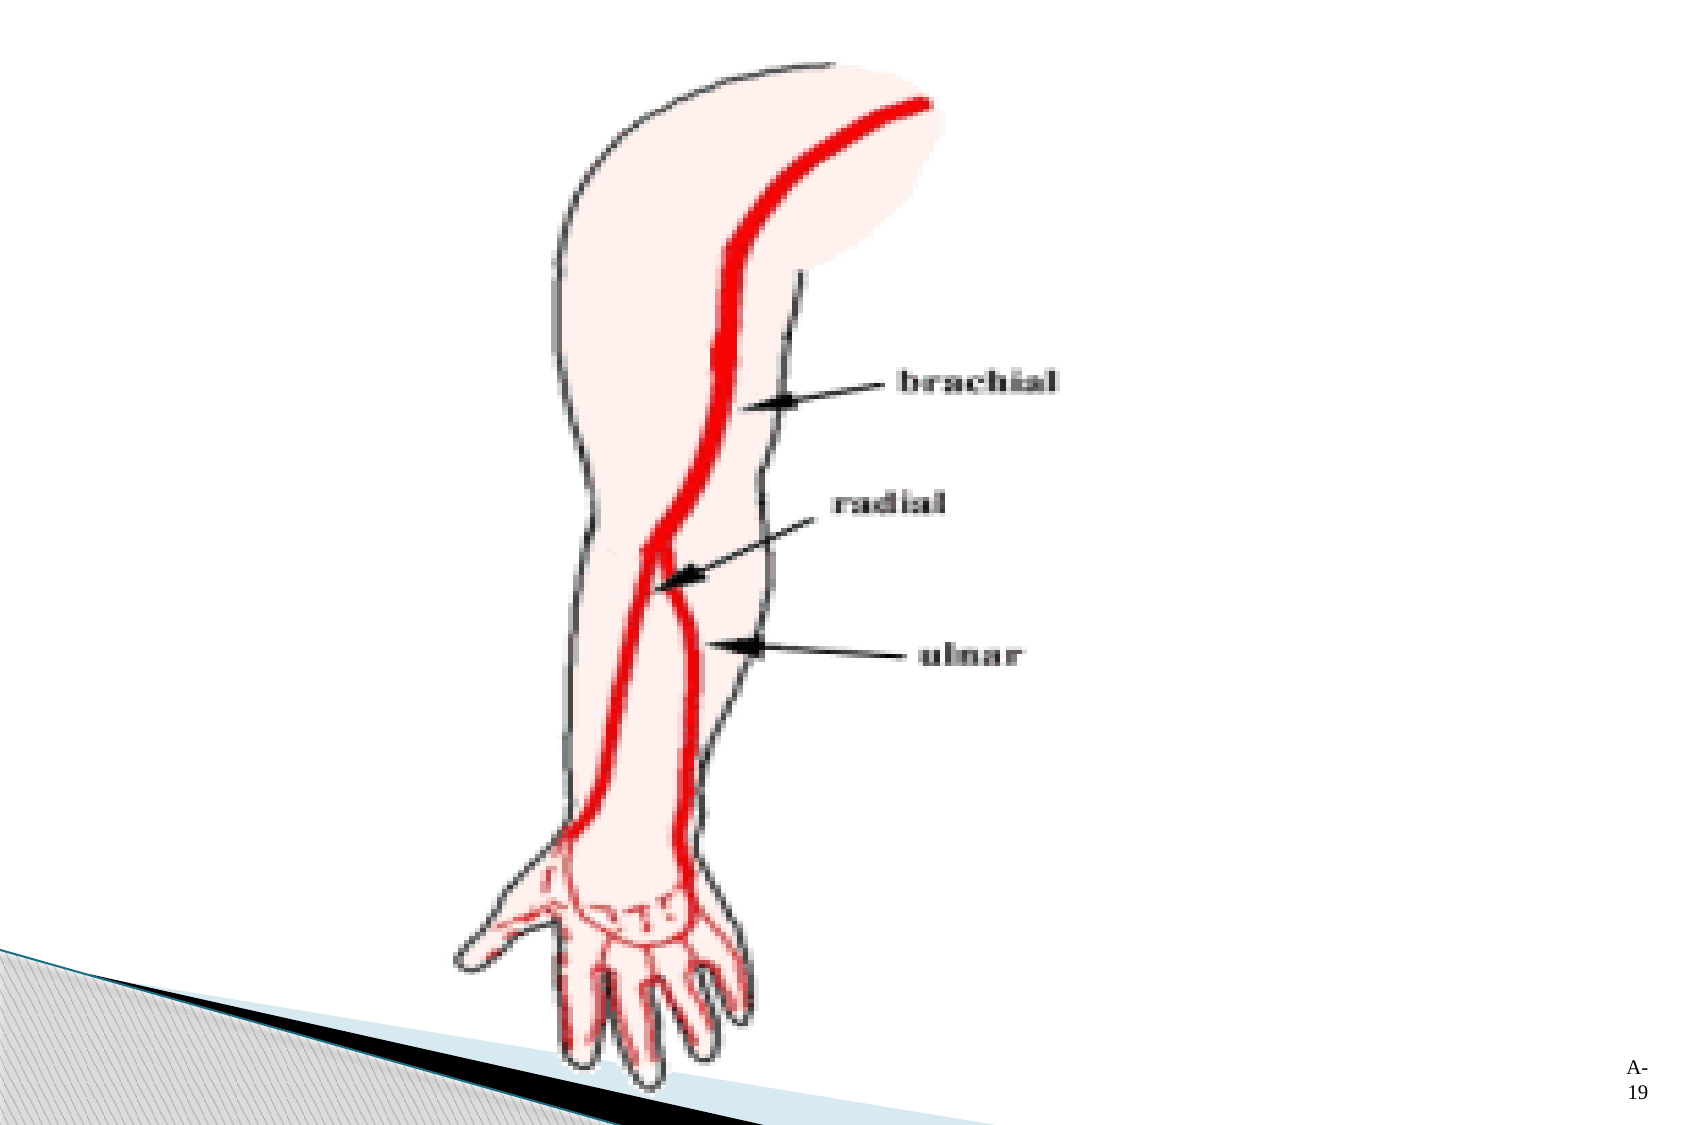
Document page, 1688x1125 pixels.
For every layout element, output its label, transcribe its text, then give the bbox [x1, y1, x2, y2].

picture [393, 62, 1132, 1125]
slide_number A-19 [1595, 1051, 1664, 1112]
